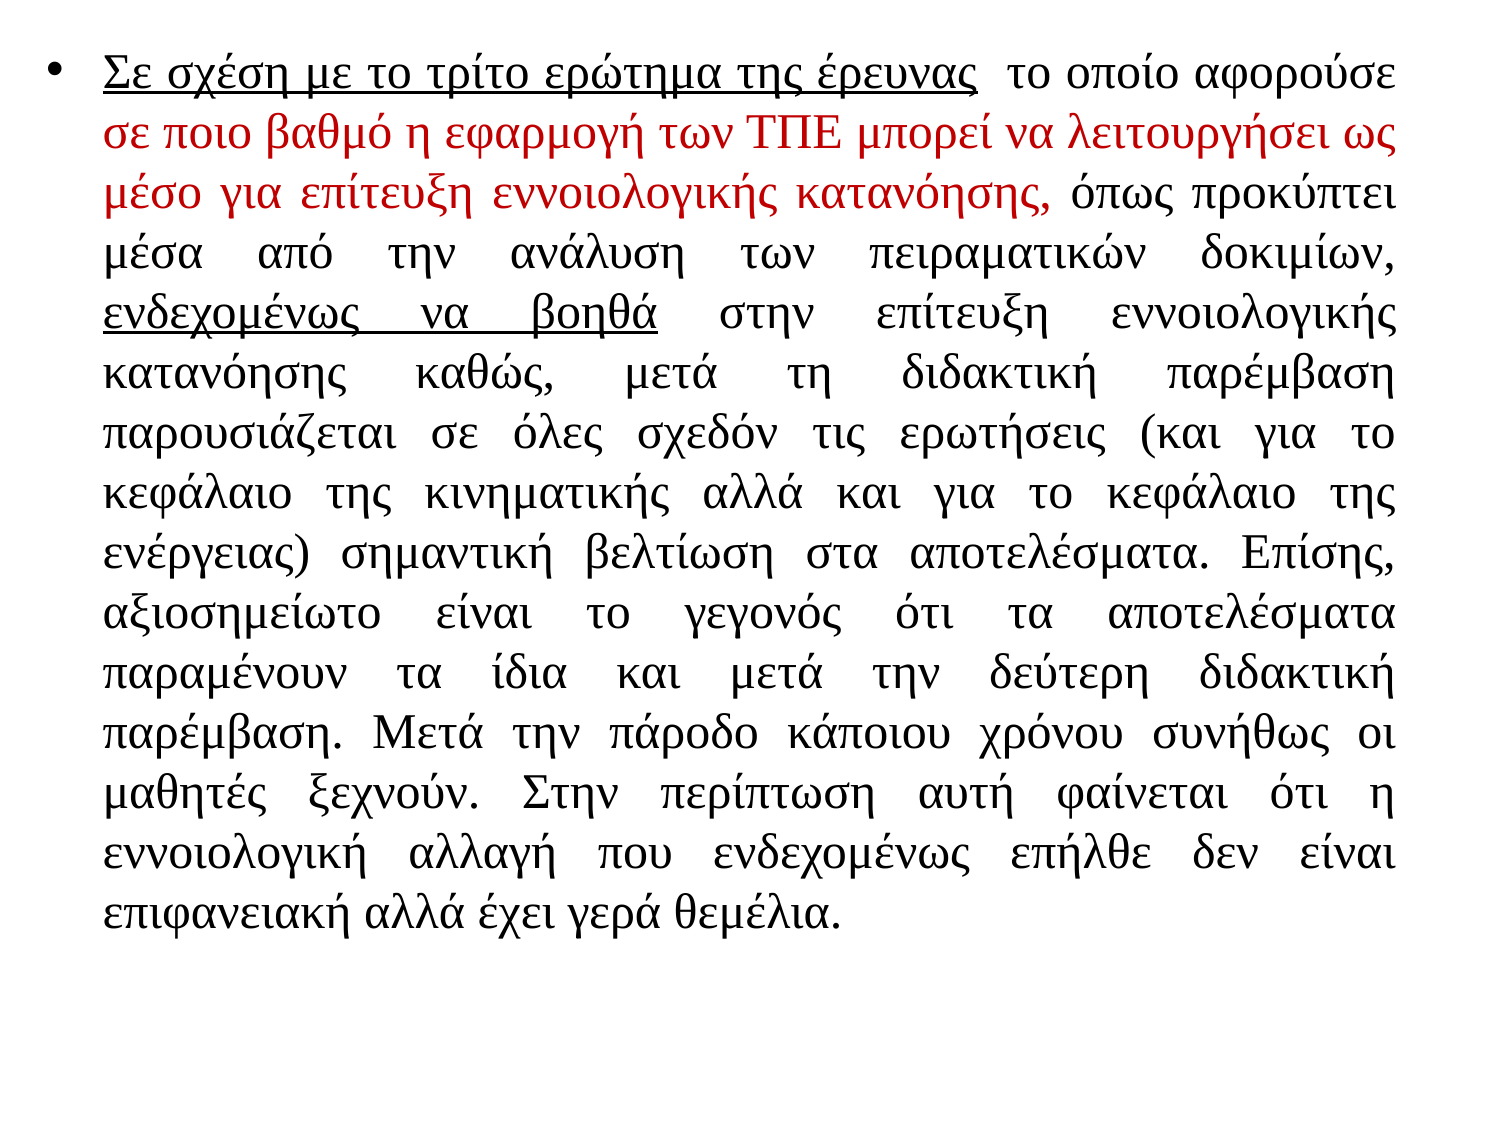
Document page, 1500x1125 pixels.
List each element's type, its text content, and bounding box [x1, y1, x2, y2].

text_box Σε σχέση με το τρίτο ερώτημα της έρευνας το οποίο αφορούσε σε ποιο βαθμό η εφαρμογή των ΤΠΕ μπορεί να λειτουργήσει ως μέσο για επίτευξη εννοιολογικής κατανόησης, όπως προκύπτει μέσα από την ανάλυση των πειραματικών δοκιμίων, ενδεχομένως να βοηθά στην επίτευξη εννοιολογικής κατανόησης καθώς, μετά τη διδακτική παρέμβαση παρουσιάζεται σε όλες σχεδόν τις ερωτήσεις (και για το κεφάλαιο της κινηματικής αλλά και για το κεφάλαιο της ενέργειας) σημαντική βελτίωση στα αποτελέσματα. Επίσης, αξιοσημείωτο είναι το γεγονός ότι τα αποτελέσματα παραμένουν τα ίδια και μετά την δεύτερη διδακτική παρέμβαση. Μετά την πάροδο κάποιου χρόνου συνήθως οι μαθητές ξεχνούν. Στην περίπτωση αυτή φαίνεται ότι η εννοιολογική αλλαγή που ενδεχομένως επήλθε δεν είναι επιφανειακή αλλά έχει γερά θεμέλια. [31, 30, 1412, 1046]
